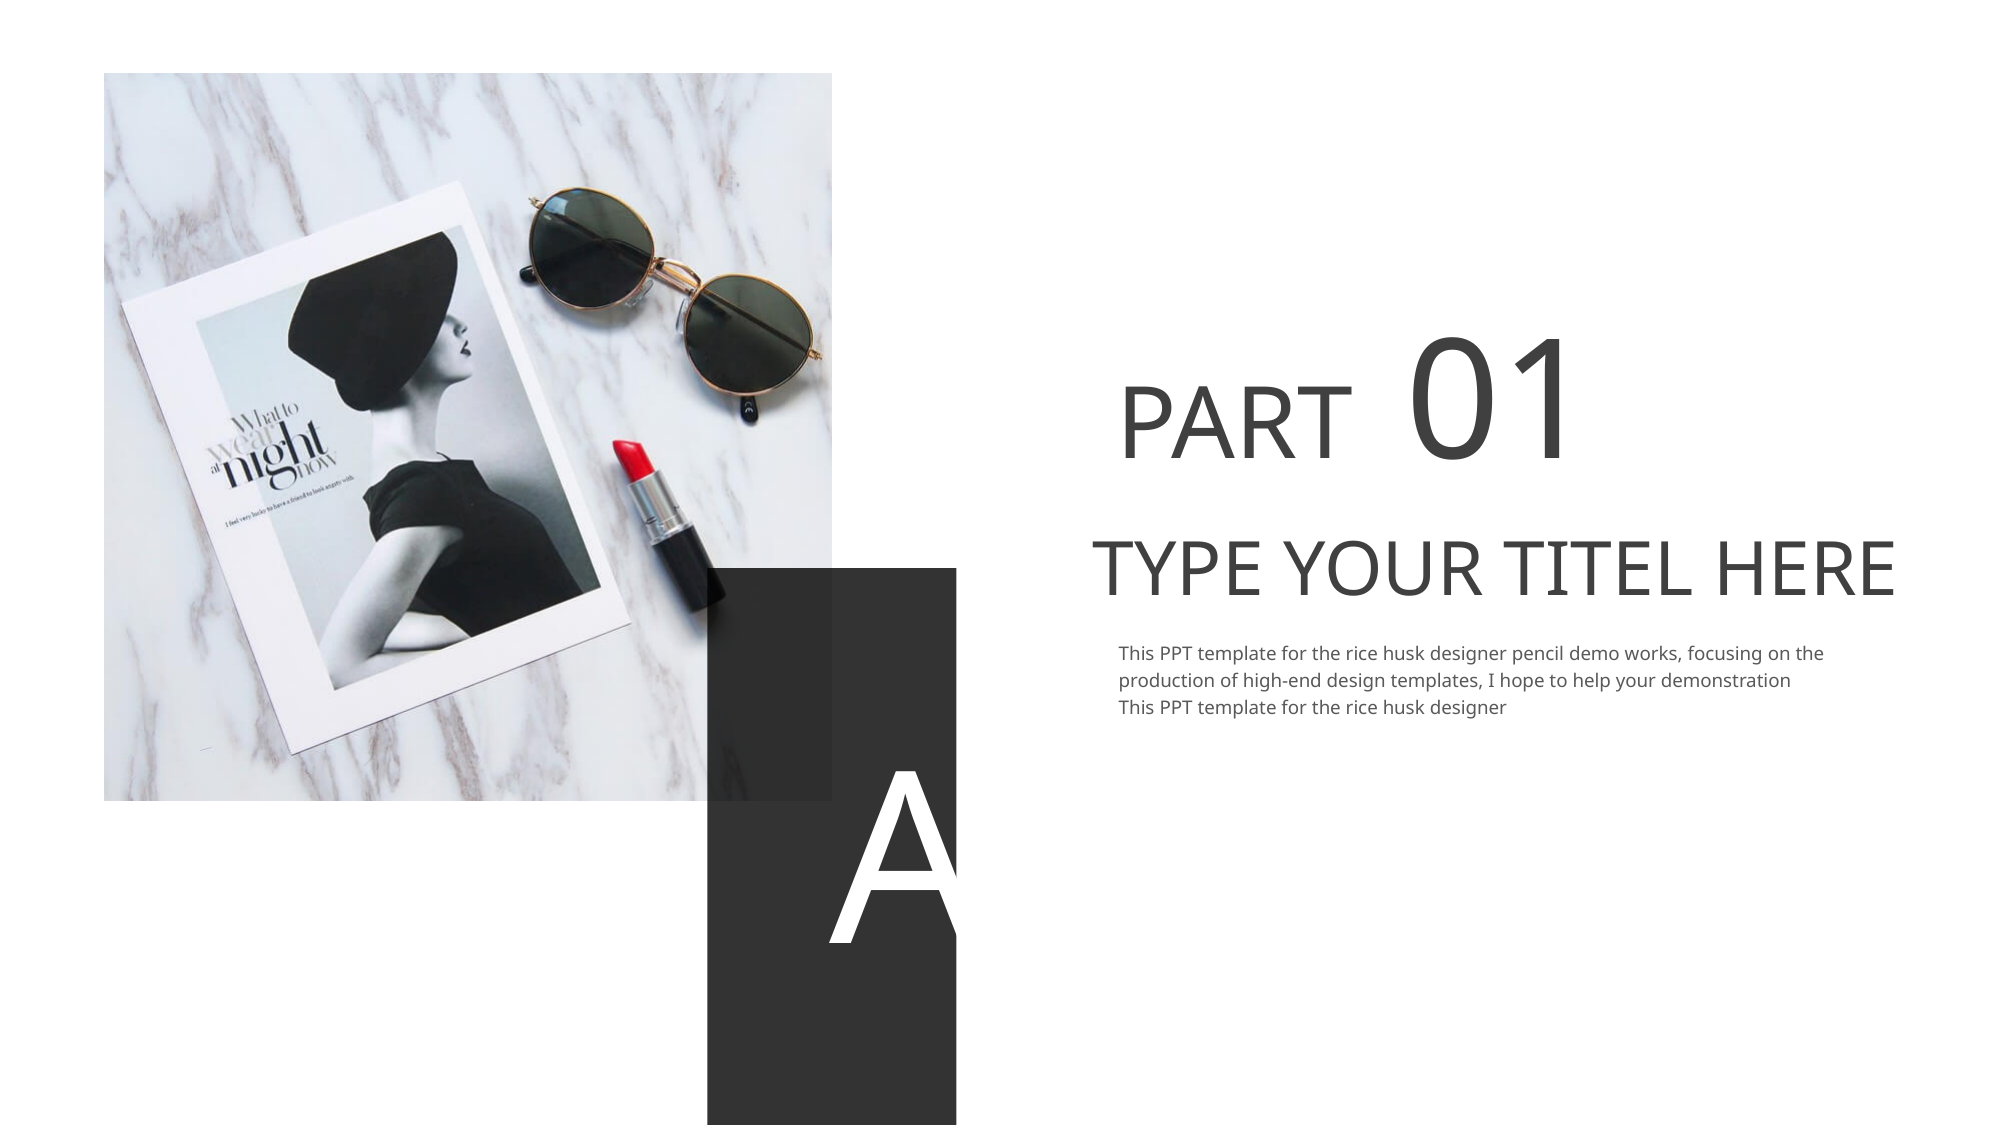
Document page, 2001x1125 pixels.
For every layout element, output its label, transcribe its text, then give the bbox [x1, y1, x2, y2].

text_box [832, 567, 957, 696]
text_box PART 01 [1101, 284, 1647, 500]
text_box [706, 801, 957, 1125]
text_box This PPT template for the rice husk designer pencil demo works, focusing on the production of high-end design templates, I hope to help your demonstration This PPT template for the rice husk designer [1104, 629, 1934, 726]
text_box A [814, 696, 997, 999]
picture [104, 73, 832, 801]
text_box TYPE YOUR TITEL HERE [1077, 512, 1914, 618]
